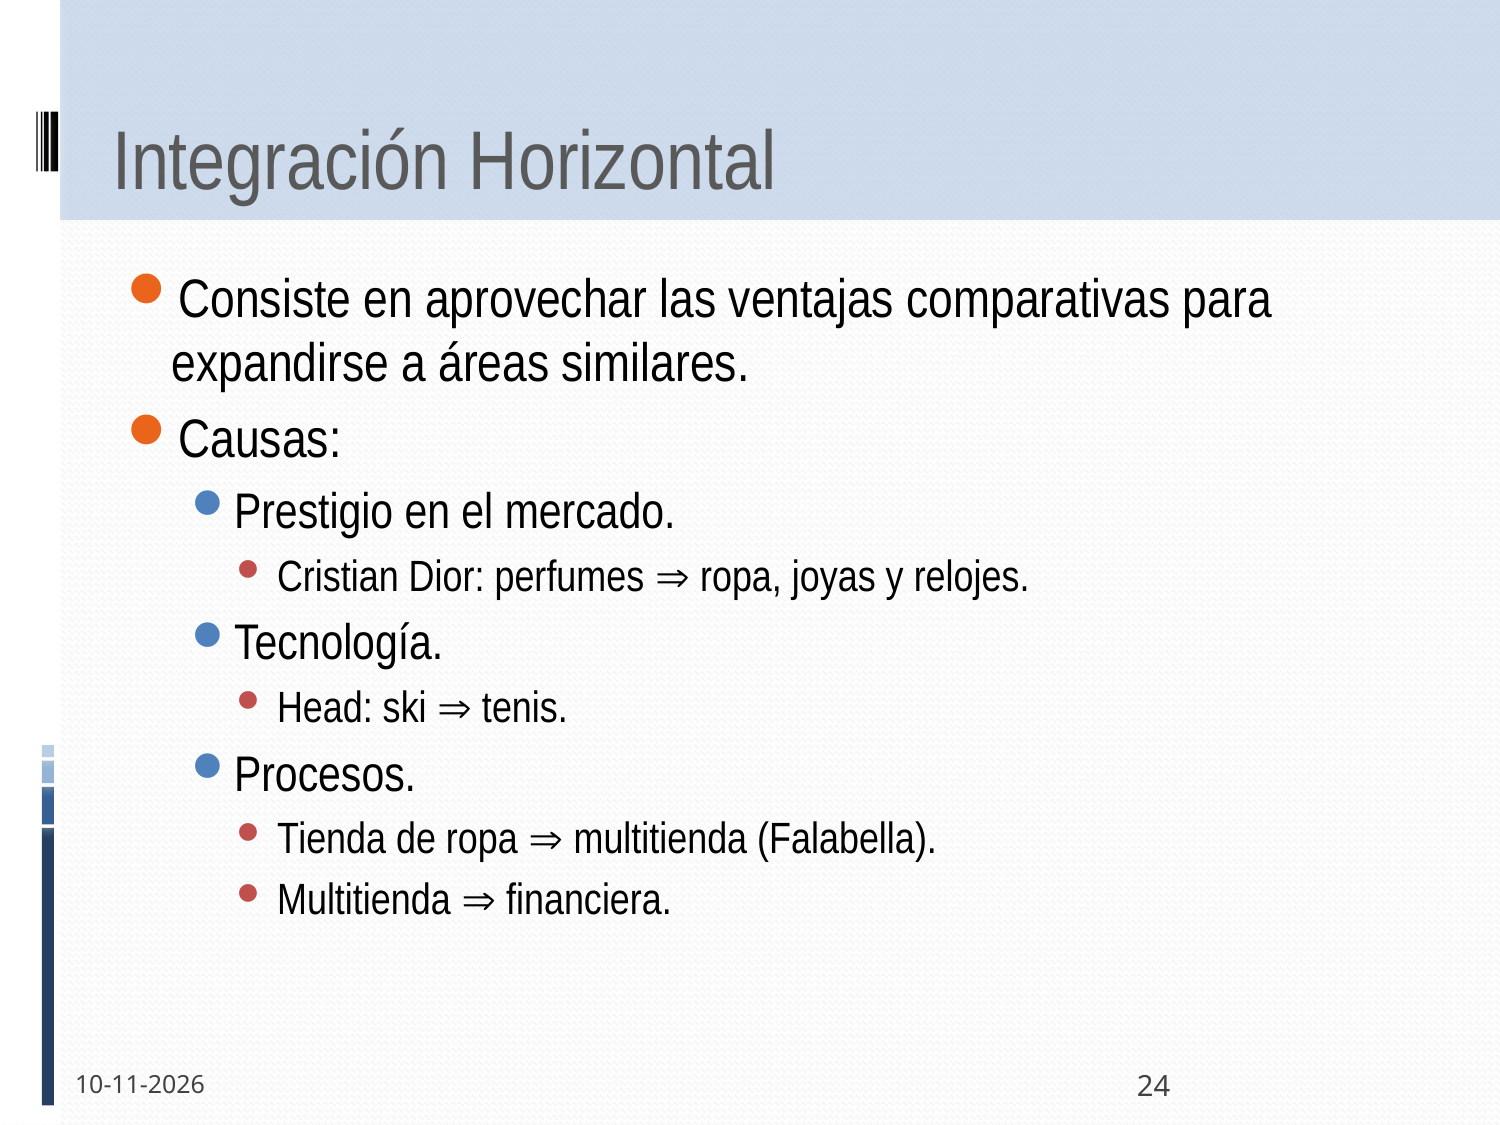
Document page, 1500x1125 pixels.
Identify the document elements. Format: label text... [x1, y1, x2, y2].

title Integración Horizontal [111, 18, 1436, 207]
slide_number 24 [1045, 1046, 1171, 1107]
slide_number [75, 1042, 243, 1103]
list Consiste en aprovechar las ventajas comparativas para expandirse a áreas similares. Causas: Prestigio en el mercado. Cristian Dior: perfumes  ropa, joyas y relojes. Tecnología. Head: ski  tenis. Procesos. Tienda de ropa  multitienda (Falabella). Multitienda  financiera. [111, 255, 1436, 1038]
